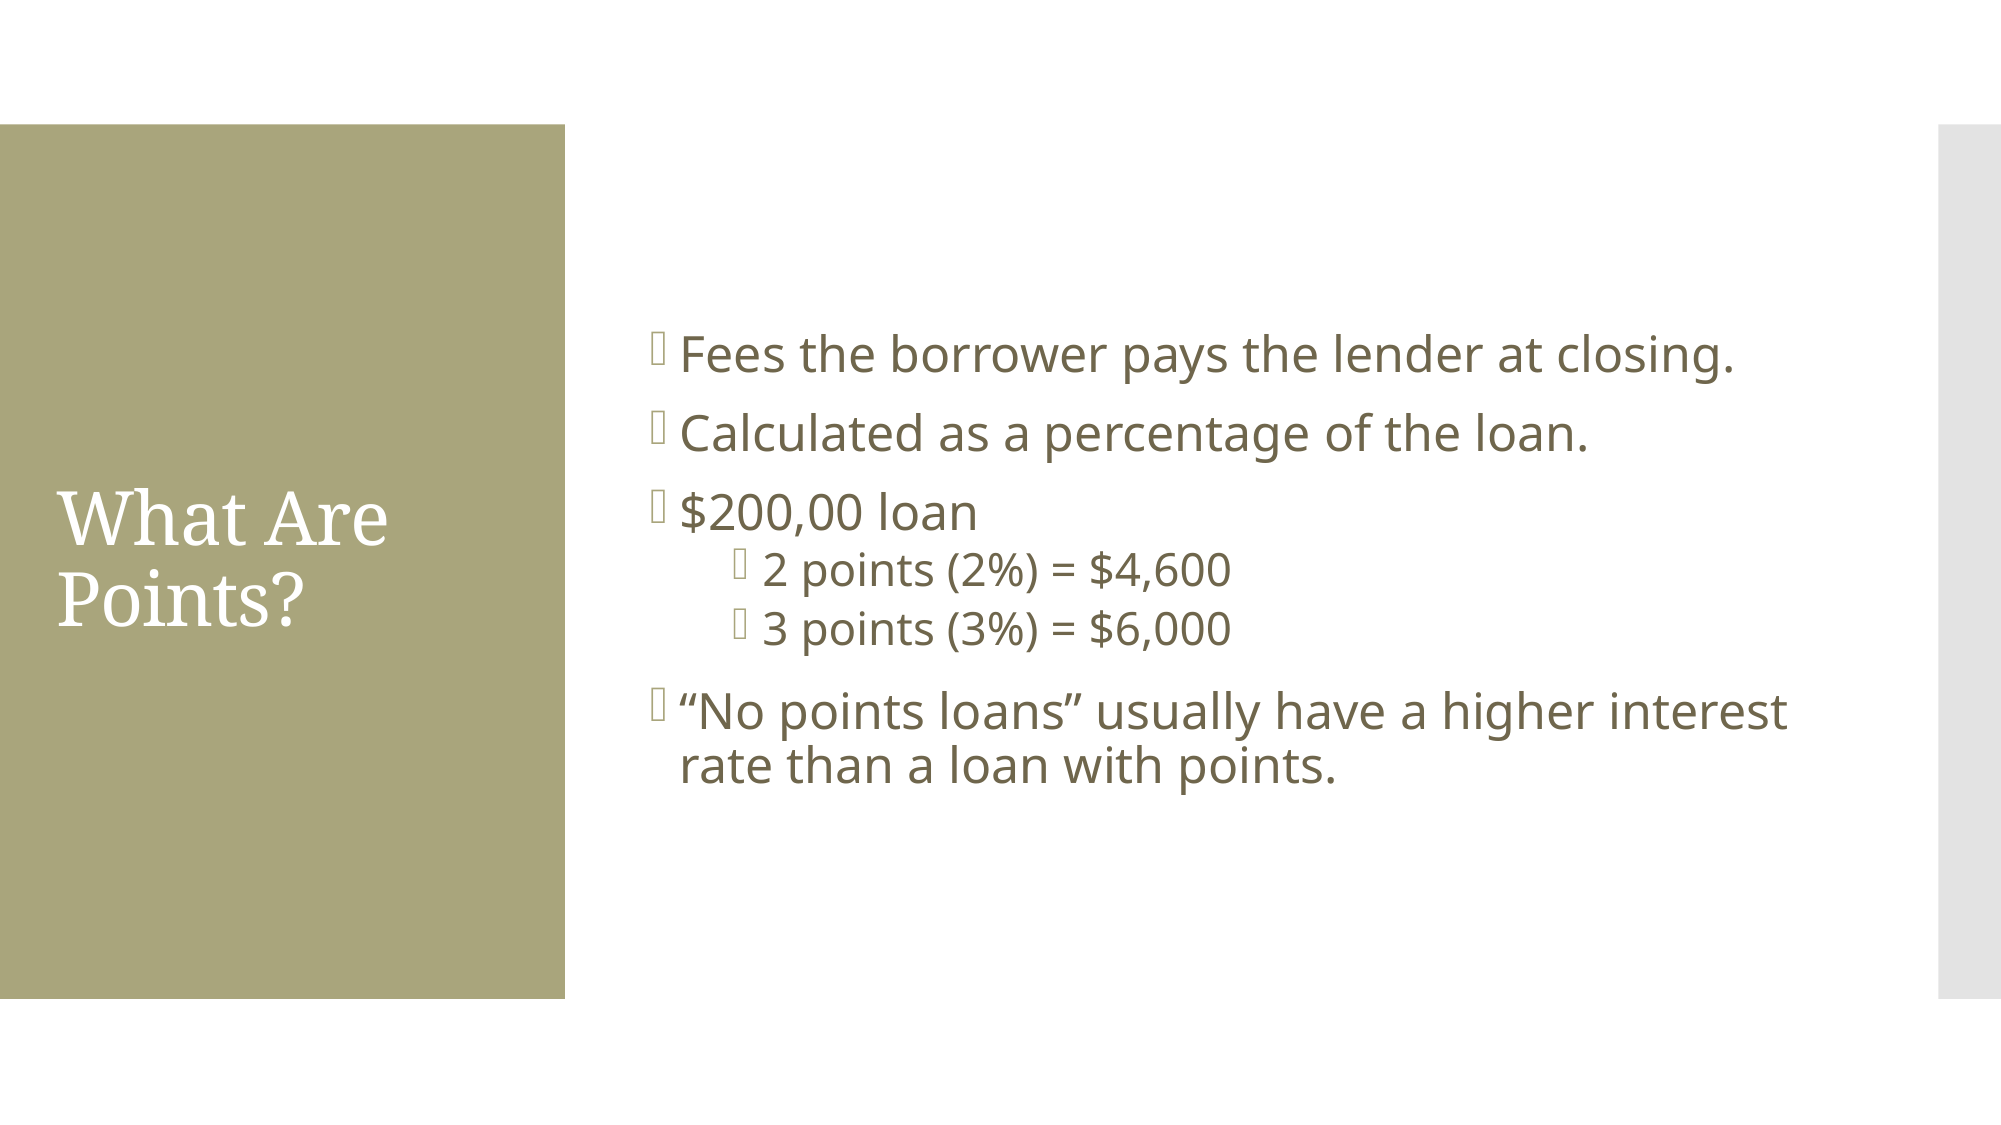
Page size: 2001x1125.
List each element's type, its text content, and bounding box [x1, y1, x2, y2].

list Fees the borrower pays the lender at closing. Calculated as a percentage of the loan. $200,00 loan 2 points (2%) = $4,600 3 points (3%) = $6,000 “No points loans” usually have a higher interest rate than a loan with points. [634, 141, 1835, 982]
title What Are Points? [41, 184, 525, 940]
